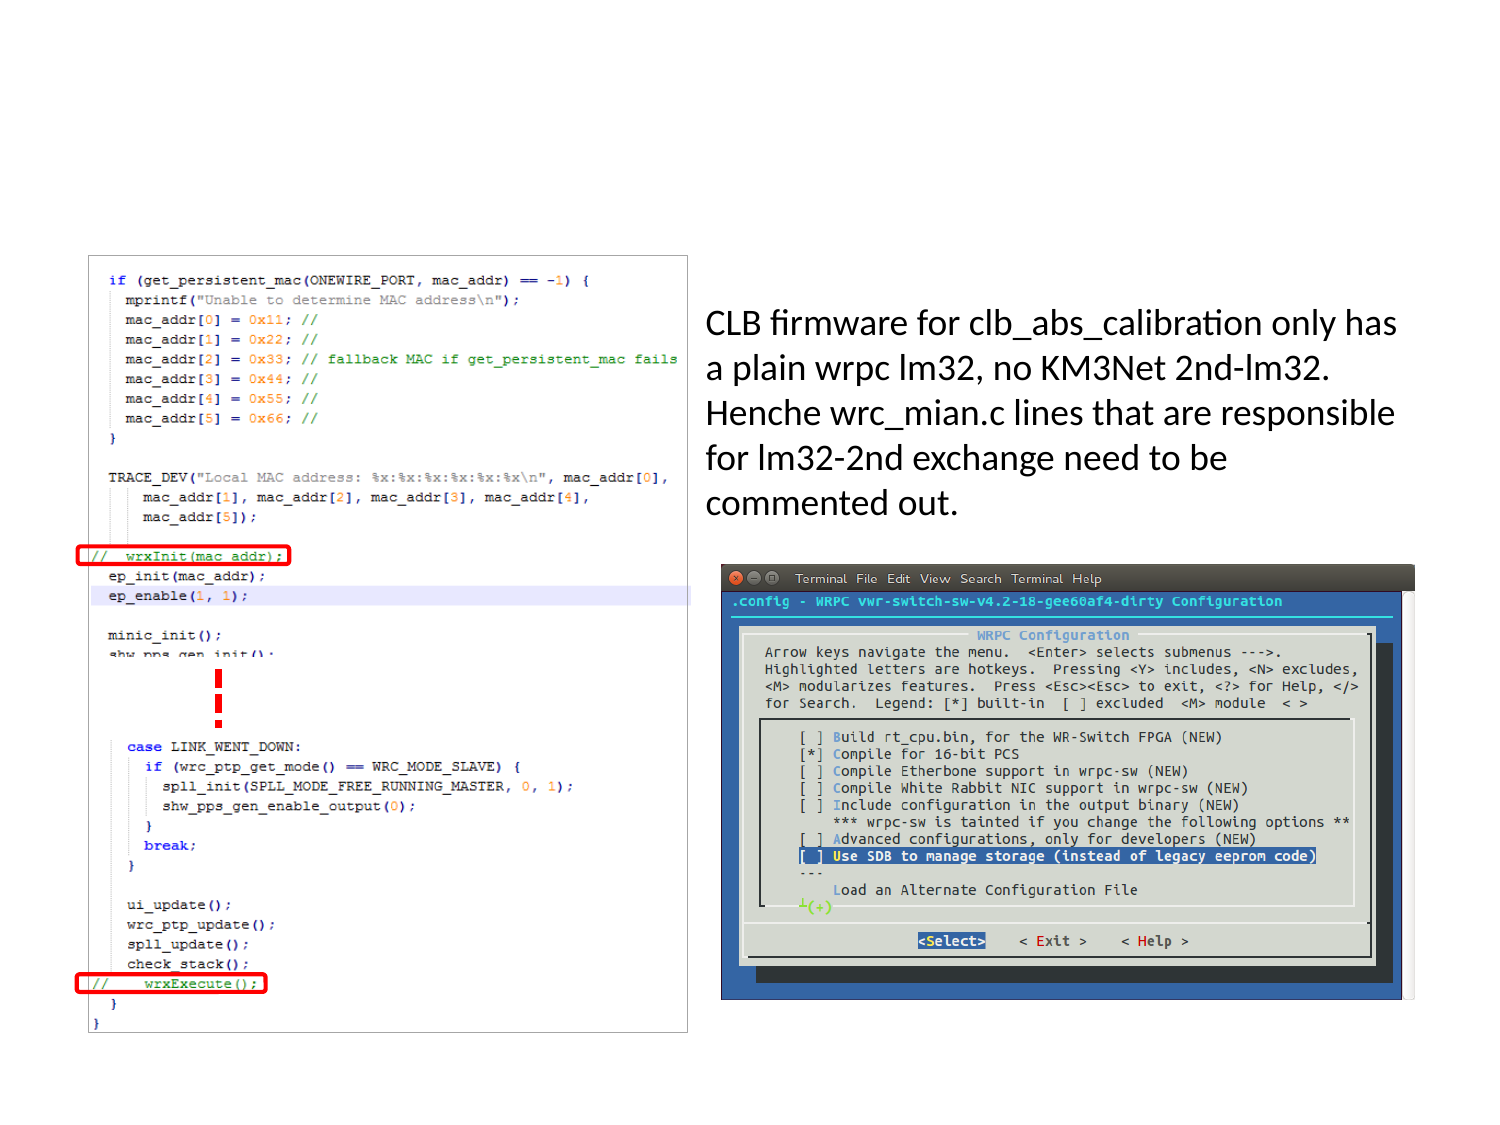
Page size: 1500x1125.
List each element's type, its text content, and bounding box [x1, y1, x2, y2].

text_box [75, 544, 86, 567]
text_box CLB firmware for clb_abs_calibration only has a plain wrpc lm32, no KM3Net 2nd-lm32. Henche wrc_mian.c lines that are responsible for lm32-2nd exchange need to be commented out. [690, 290, 1415, 666]
text_box [74, 972, 87, 995]
text_box [86, 253, 690, 271]
picture [92, 739, 574, 1033]
text_box [86, 659, 690, 1035]
picture [721, 563, 1416, 1000]
picture [91, 266, 692, 657]
